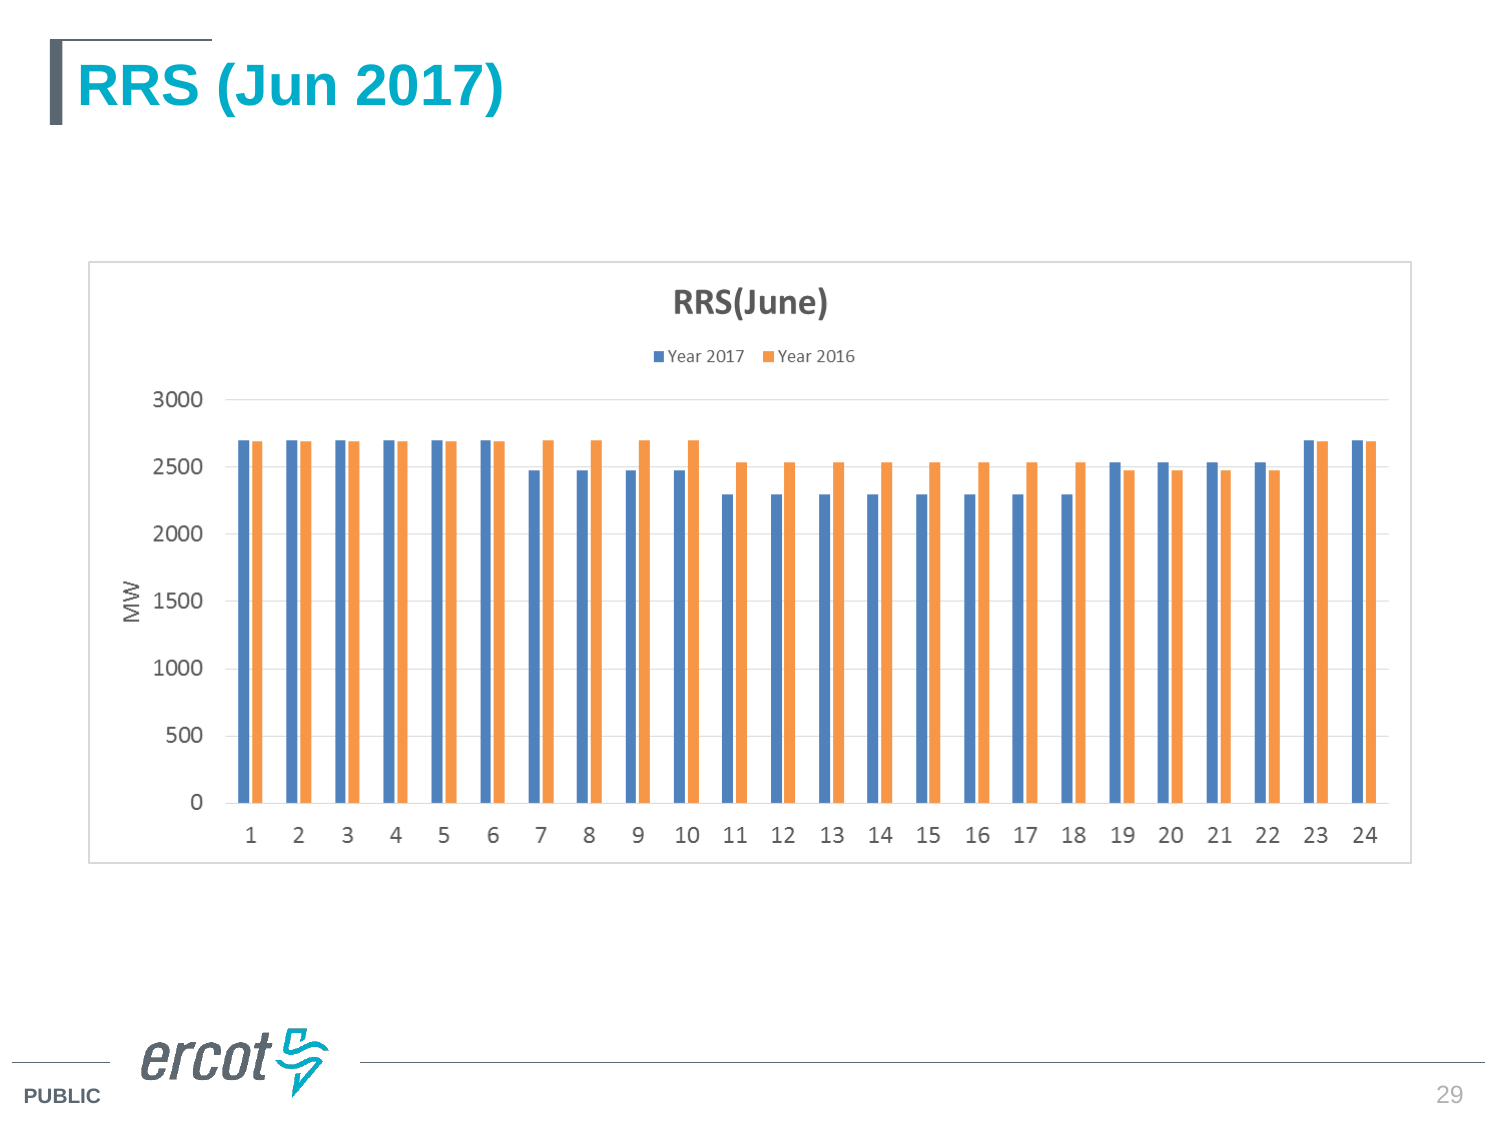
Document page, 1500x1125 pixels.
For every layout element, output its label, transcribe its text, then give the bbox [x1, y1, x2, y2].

picture [137, 1024, 332, 1100]
title RRS (Jun 2017) [62, 39, 1450, 228]
picture [88, 261, 1412, 864]
slide_number 29 [1412, 1076, 1488, 1112]
